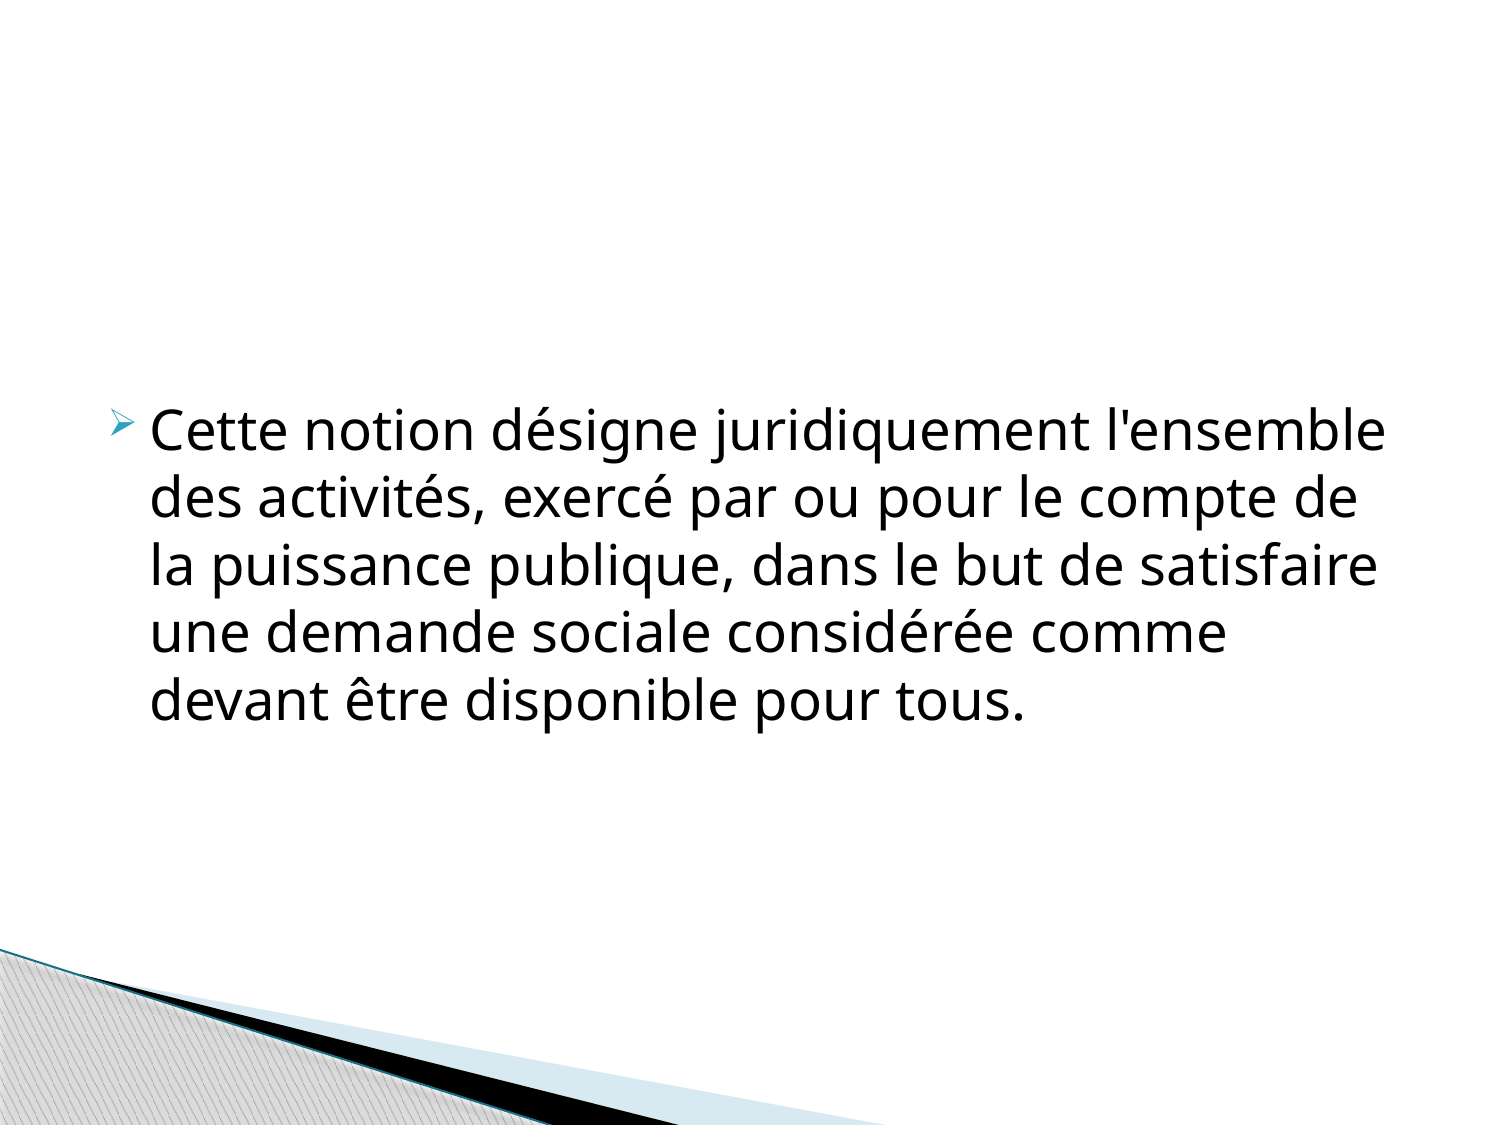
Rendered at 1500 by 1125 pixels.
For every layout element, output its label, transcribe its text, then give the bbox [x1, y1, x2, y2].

list Cette notion désigne juridiquement l'ensemble des activités, exercé par ou pour le compte de la puissance publique, dans le but de satisfaire une demande sociale considérée comme devant être disponible pour tous. [75, 386, 1425, 986]
